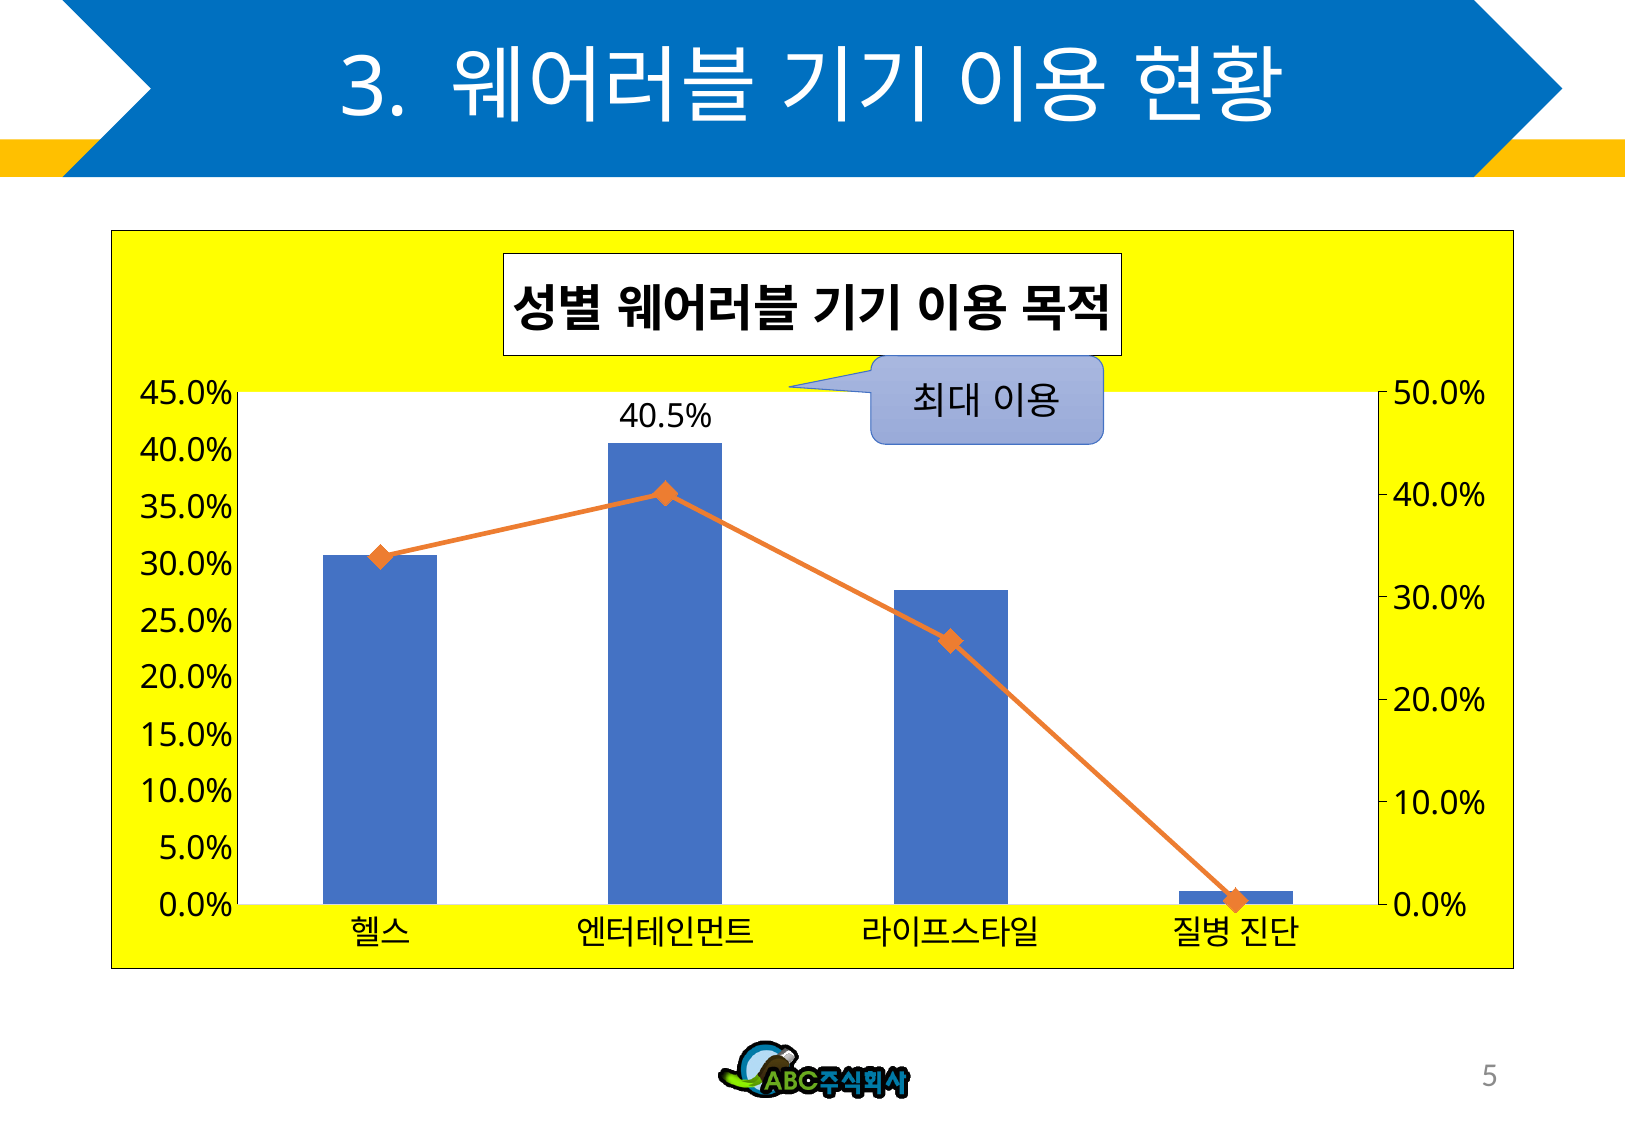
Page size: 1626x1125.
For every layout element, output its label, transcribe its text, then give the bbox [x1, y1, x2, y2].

slide_number 5 [1147, 1042, 1514, 1103]
title 3. 웨어러블 기기 이용 현황 [0, 0, 1625, 177]
picture [709, 1034, 916, 1103]
chart [111, 230, 1514, 969]
